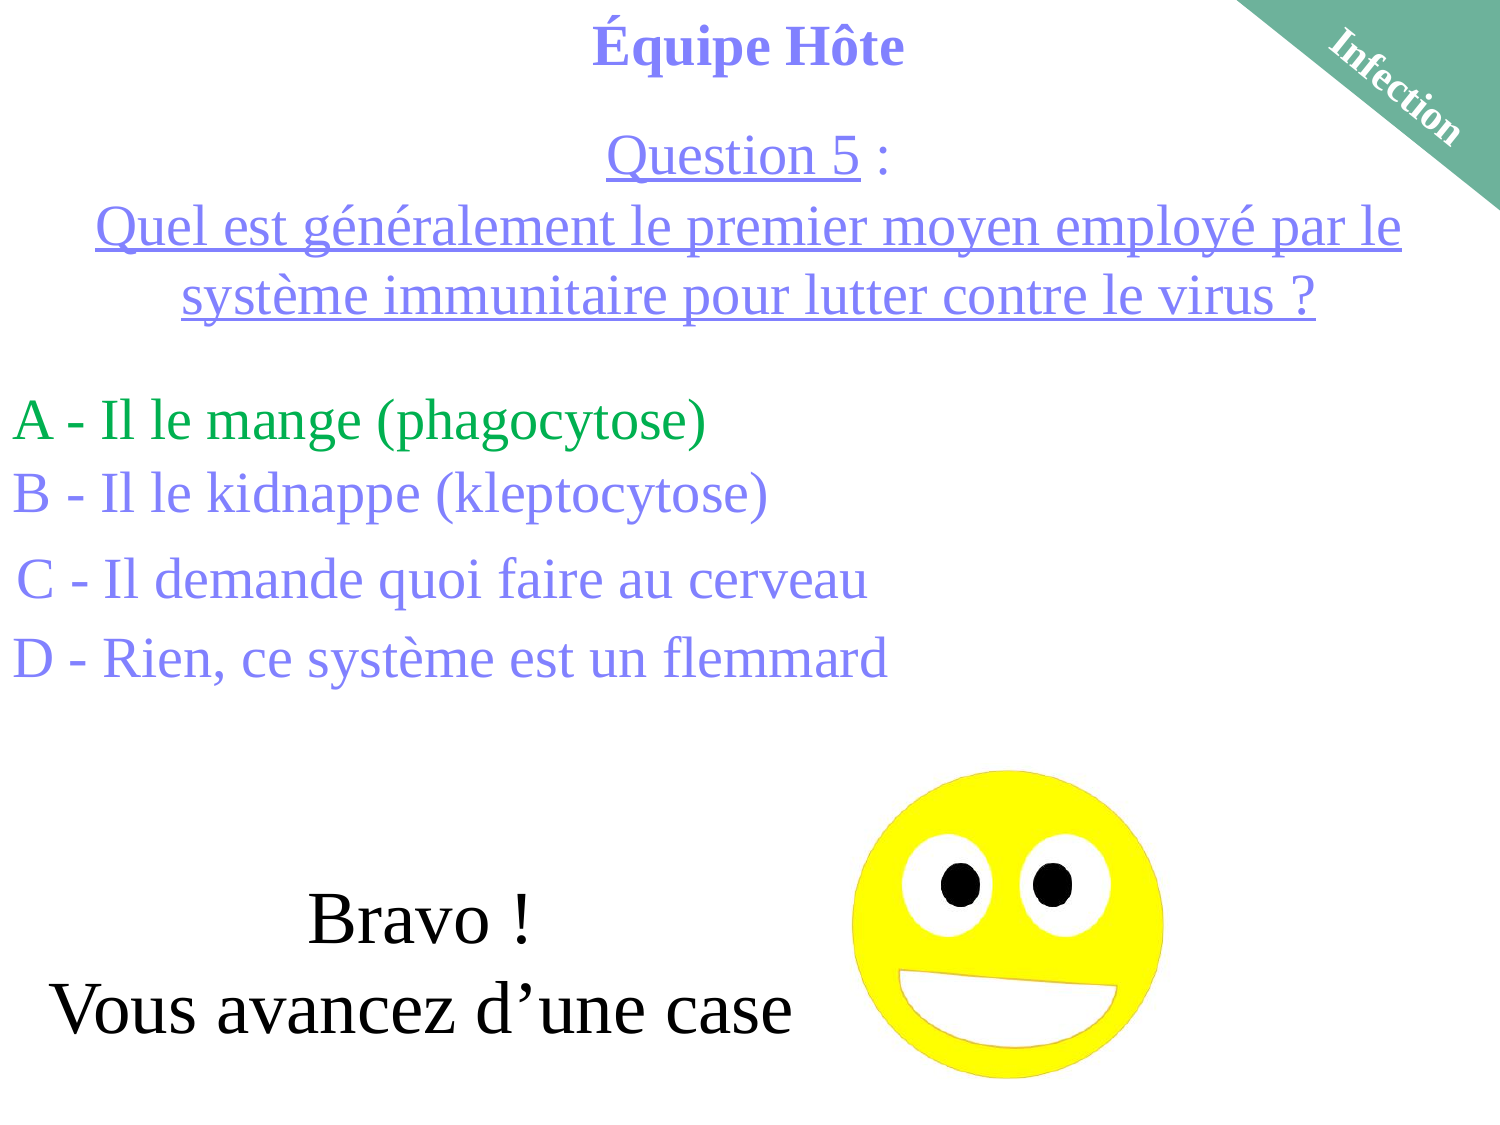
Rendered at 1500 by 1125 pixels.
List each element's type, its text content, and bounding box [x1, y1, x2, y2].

text_box C - Il demande quoi faire au cerveau [2, 532, 1500, 618]
picture [844, 762, 1171, 1088]
text_box D - Rien, ce système est un flemmard [0, 611, 1498, 697]
text_box Infection [1305, 0, 1500, 204]
text_box A - Il le mange (phagocytose) [0, 373, 1499, 447]
text_box Équipe Hôte Question 5 : Quel est généralement le premier moyen employé par le système immunitaire pour lutter contre le virus ? [0, 0, 1499, 334]
text_box [1233, 0, 1500, 214]
text_box B - Il le kidnappe (kleptocytose) [0, 447, 1499, 532]
text_box Bravo ! Vous avancez d’une case [33, 860, 810, 1056]
